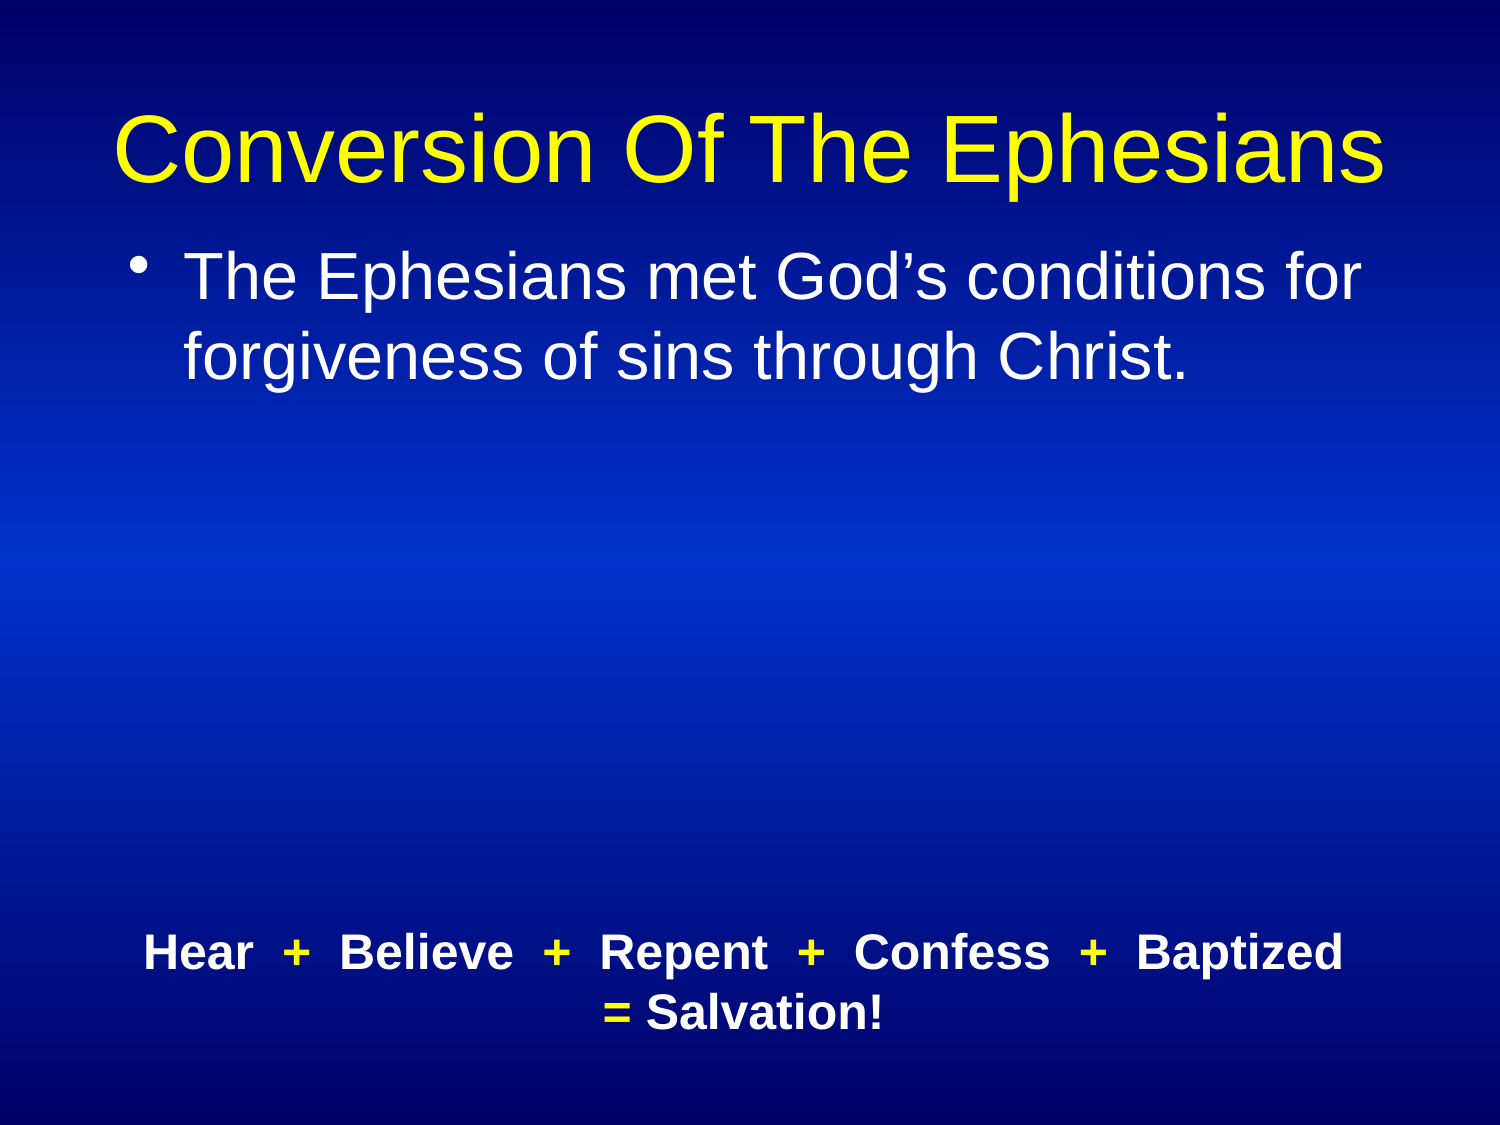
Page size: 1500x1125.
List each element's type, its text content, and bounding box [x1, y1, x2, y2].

text_box Hear + Believe + Repent + Confess + Baptized = Salvation! [125, 912, 1363, 1048]
title Conversion Of The Ephesians [37, 50, 1463, 238]
list The Ephesians met God’s conditions for forgiveness of sins through Christ. [112, 224, 1463, 850]
